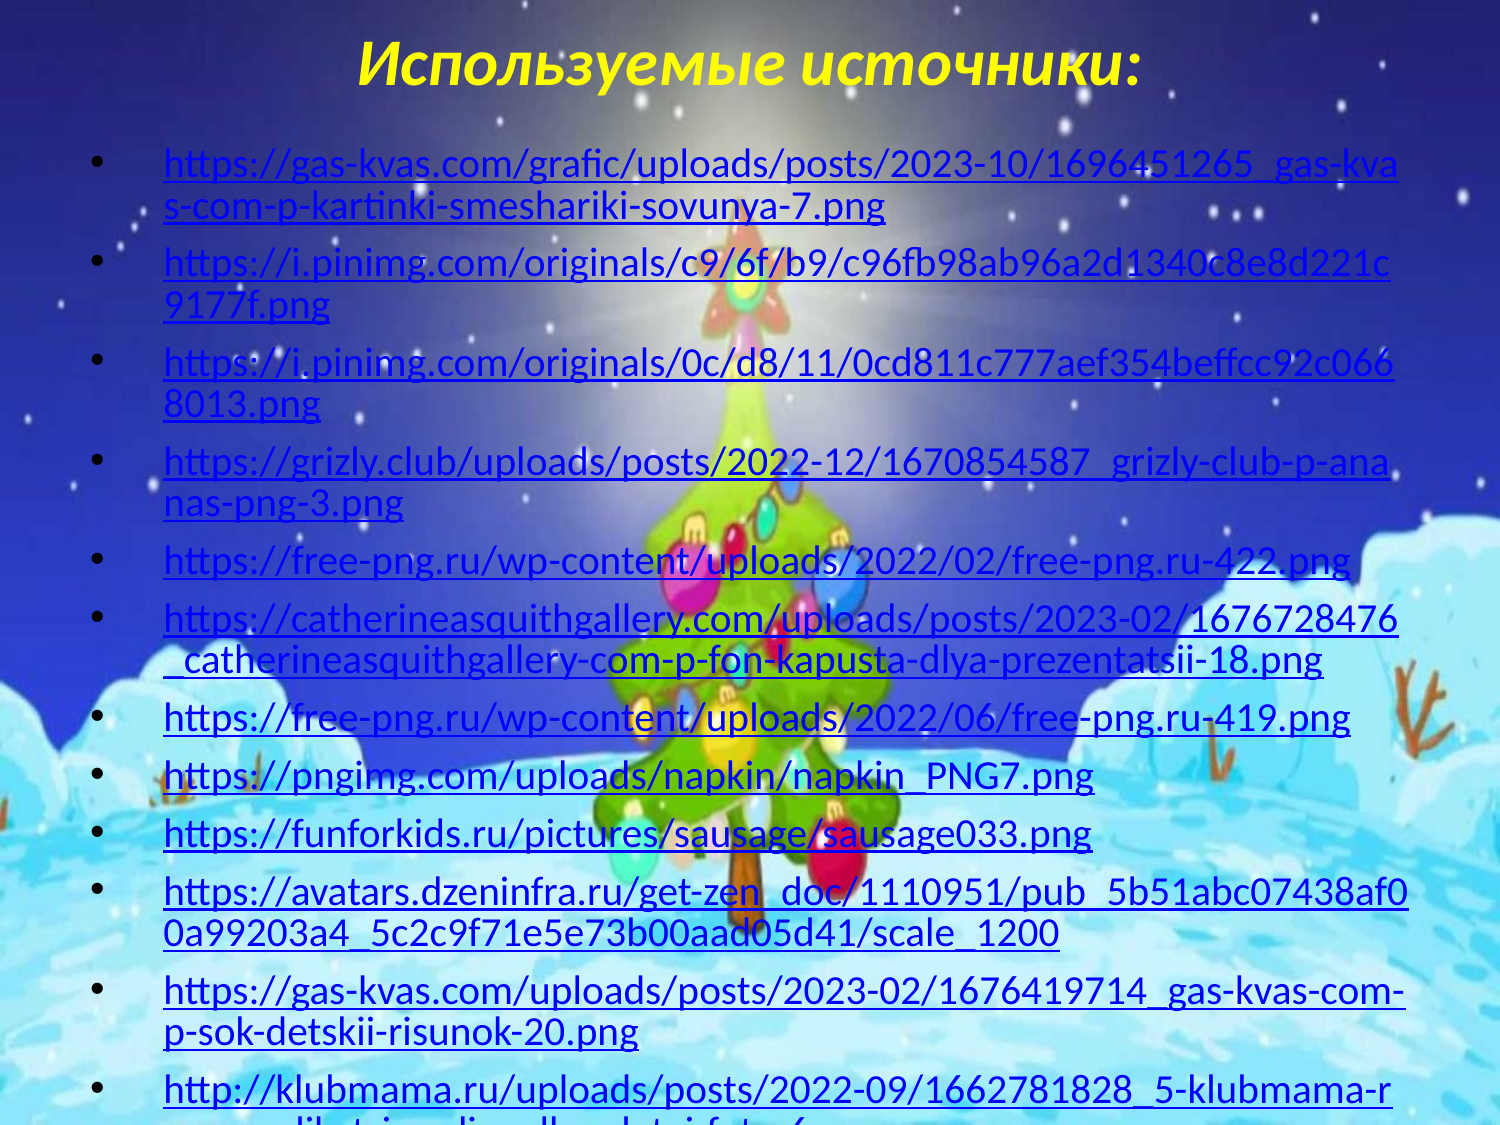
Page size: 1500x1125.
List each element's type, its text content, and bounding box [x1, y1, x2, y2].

list https://gas-kvas.com/grafic/uploads/posts/2023-10/1696451265_gas-kvas-com-p-kartinki-smeshariki-sovunya-7.png https://i.pinimg.com/originals/c9/6f/b9/c96fb98ab96a2d1340c8e8d221c9177f.png https://i.pinimg.com/originals/0c/d8/11/0cd811c777aef354beffcc92c0668013.png https://grizly.club/uploads/posts/2022-12/1670854587_grizly-club-p-ananas-png-3.png https://free-png.ru/wp-content/uploads/2022/02/free-png.ru-422.png https://catherineasquithgallery.com/uploads/posts/2023-02/1676728476_catherineasquithgallery-com-p-fon-kapusta-dlya-prezentatsii-18.png https://free-png.ru/wp-content/uploads/2022/06/free-png.ru-419.png https://pngimg.com/uploads/napkin/napkin_PNG7.png https://funforkids.ru/pictures/sausage/sausage033.png https://avatars.dzeninfra.ru/get-zen_doc/1110951/pub_5b51abc07438af00a99203a4_5c2c9f71e5e73b00aad05d41/scale_1200 https://gas-kvas.com/uploads/posts/2023-02/1676419714_gas-kvas-com-p-sok-detskii-risunok-20.png http://klubmama.ru/uploads/posts/2022-09/1662781828_5-klubmama-ru-p-applikatsiya-sliva-dlya-detei-foto-6.png https://avatars.dzeninfra.ru/get-zen_doc/5235572/pub_638f669d046ba32e5e16f5fe_638f66e031eccb3f84bdfef8/scale_1200 https://catherineasquithgallery.com/uploads/posts/2021-03/1614551091_107-p-smeshariki-na-belom-fone-115.png https://static.wikia.nocookie.net/shararam-smeshi/images/4/4a/ДомСов2.png/revision/latest?cb=20180725044333&path-prefix=ru [75, 128, 1425, 1005]
title Используемые источники: [75, 0, 1425, 118]
picture [0, 0, 1500, 1125]
